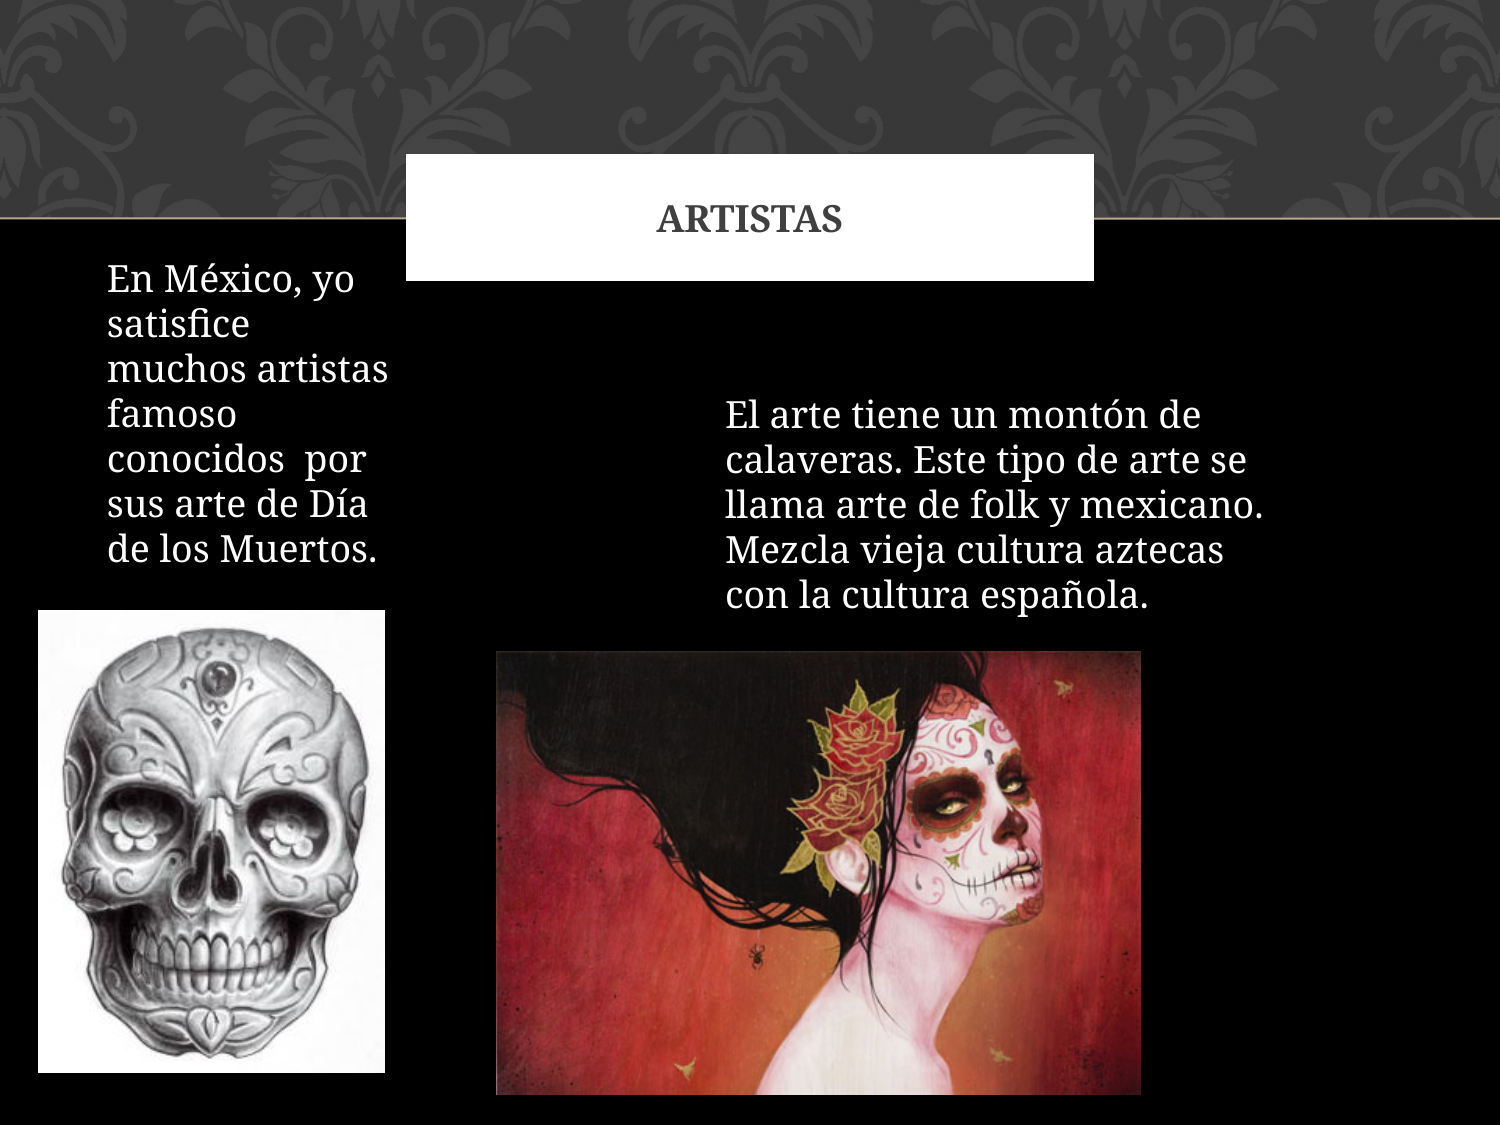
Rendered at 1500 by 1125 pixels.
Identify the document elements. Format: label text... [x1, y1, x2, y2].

text_box En México, yo satisfice muchos artistas famoso conocidos por sus arte de Día de los Muertos. [92, 247, 413, 622]
picture [495, 651, 1141, 1095]
title ArtistAs [406, 154, 1094, 281]
picture [38, 610, 386, 1073]
text_box El arte tiene un montón de calaveras. Este tipo de arte se llama arte de folk y mexicano. Mezcla vieja cultura aztecas con la cultura española. [710, 383, 1292, 624]
